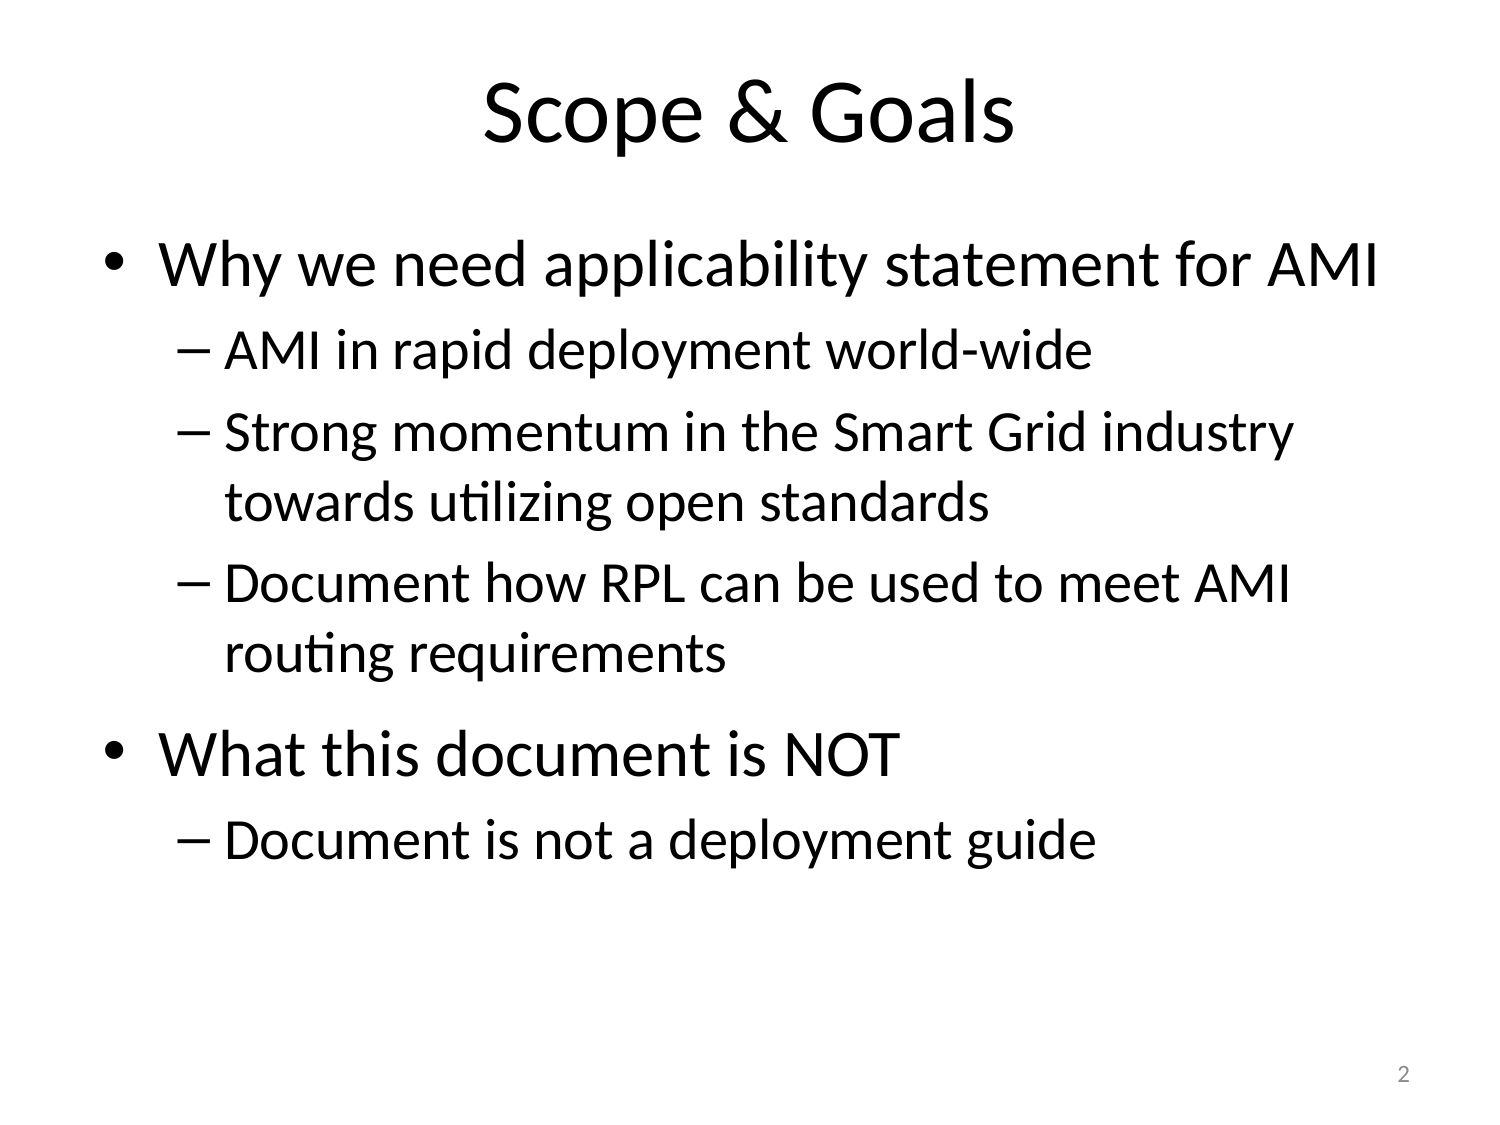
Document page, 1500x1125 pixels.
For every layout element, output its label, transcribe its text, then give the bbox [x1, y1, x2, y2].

slide_number 2 [1074, 1042, 1425, 1103]
title Scope & Goals [75, 12, 1425, 200]
list Why we need applicability statement for AMI AMI in rapid deployment world-wide Strong momentum in the Smart Grid industry towards utilizing open standards Document how RPL can be used to meet AMI routing requirements What this document is NOT Document is not a deployment guide [87, 212, 1438, 1050]
